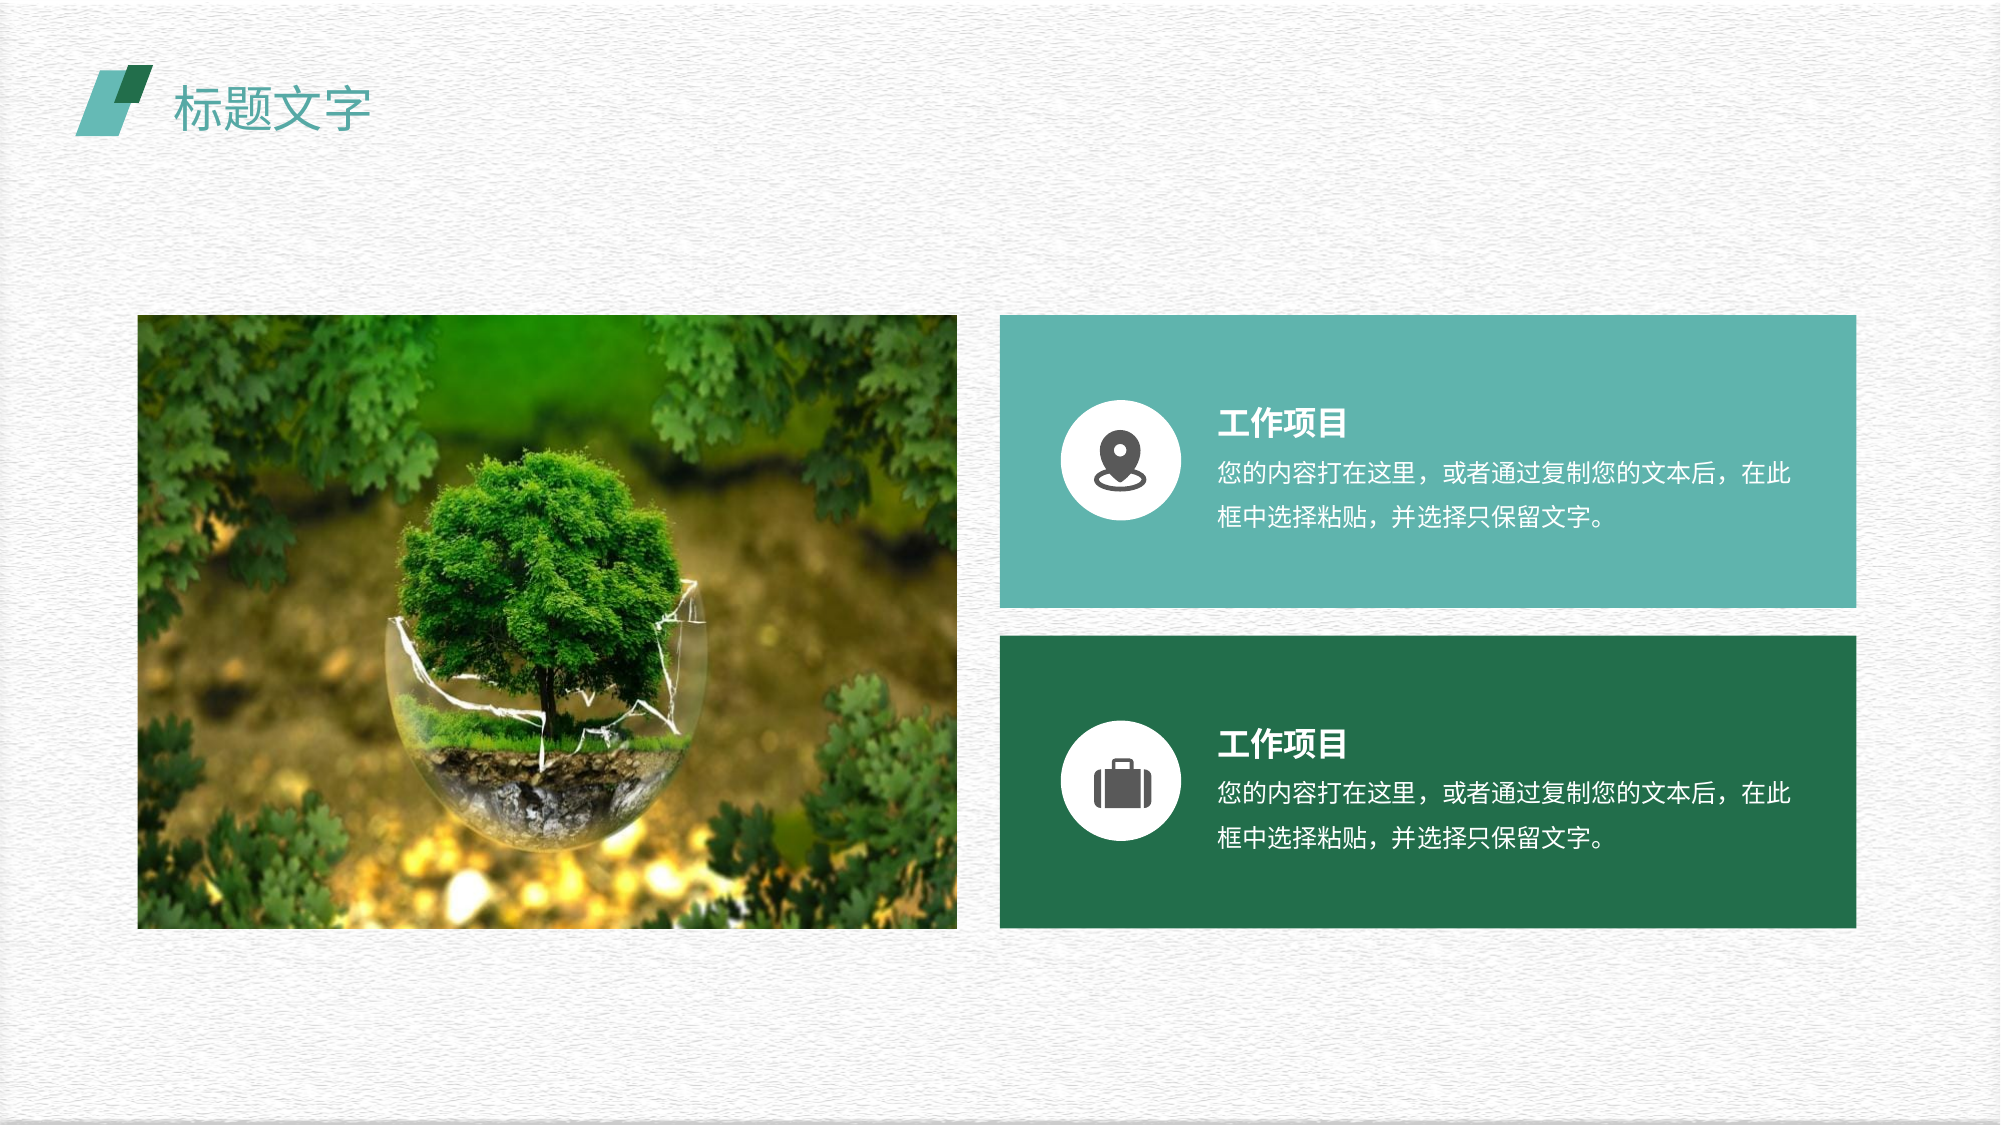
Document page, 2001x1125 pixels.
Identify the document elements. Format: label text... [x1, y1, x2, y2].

text_box 您的内容打在这里，或者通过复制您的文本后，在此框中选择粘贴，并选择只保留文字。 [1217, 442, 1799, 532]
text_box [1094, 758, 1152, 809]
text_box [1093, 429, 1147, 492]
text_box [1059, 719, 1183, 842]
picture [0, 0, 2001, 1125]
text_box [999, 635, 1857, 929]
text_box [999, 314, 1857, 609]
text_box 标题文字 [158, 70, 424, 146]
text_box 您的内容打在这里，或者通过复制您的文本后，在此框中选择粘贴，并选择只保留文字。 [1217, 762, 1799, 853]
text_box 工作项目 [1217, 722, 1356, 762]
text_box 工作项目 [1217, 402, 1356, 442]
text_box [1059, 399, 1183, 522]
text_box [137, 314, 958, 929]
